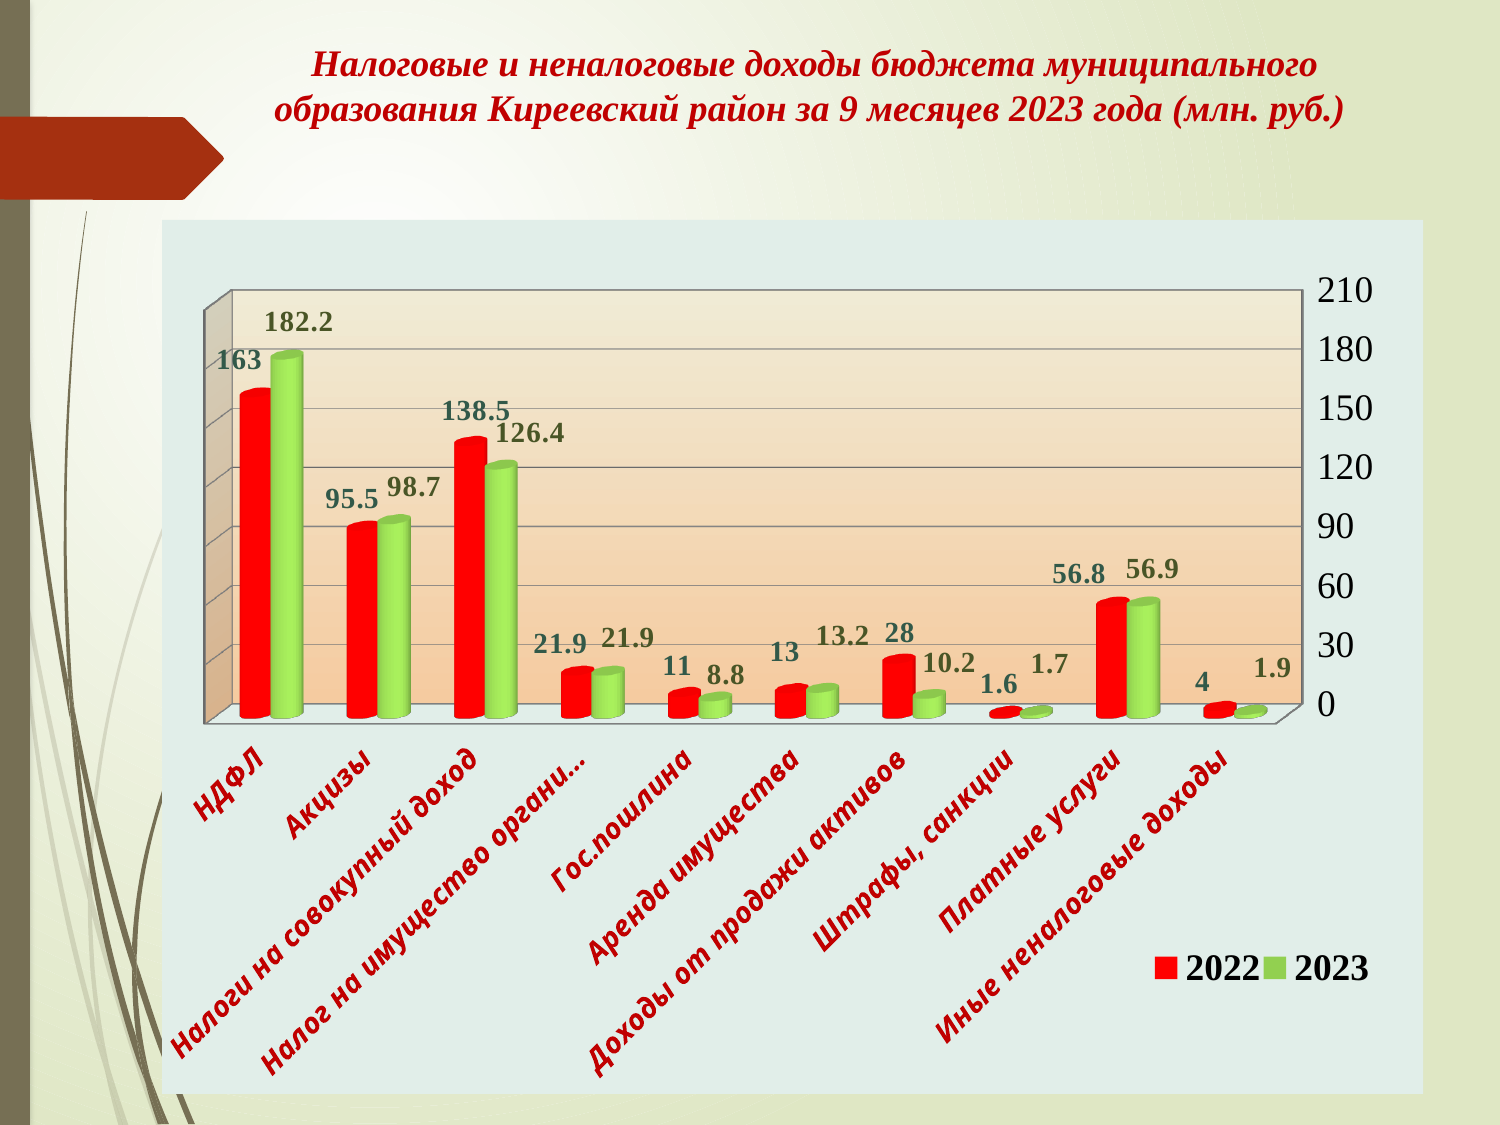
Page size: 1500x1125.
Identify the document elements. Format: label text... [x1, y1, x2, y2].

chart [159, 219, 1424, 1095]
title Налоговые и неналоговые доходы бюджета муниципального образования Киреевский район за 9 месяцев 2023 года (млн. руб.) [242, 30, 1388, 173]
